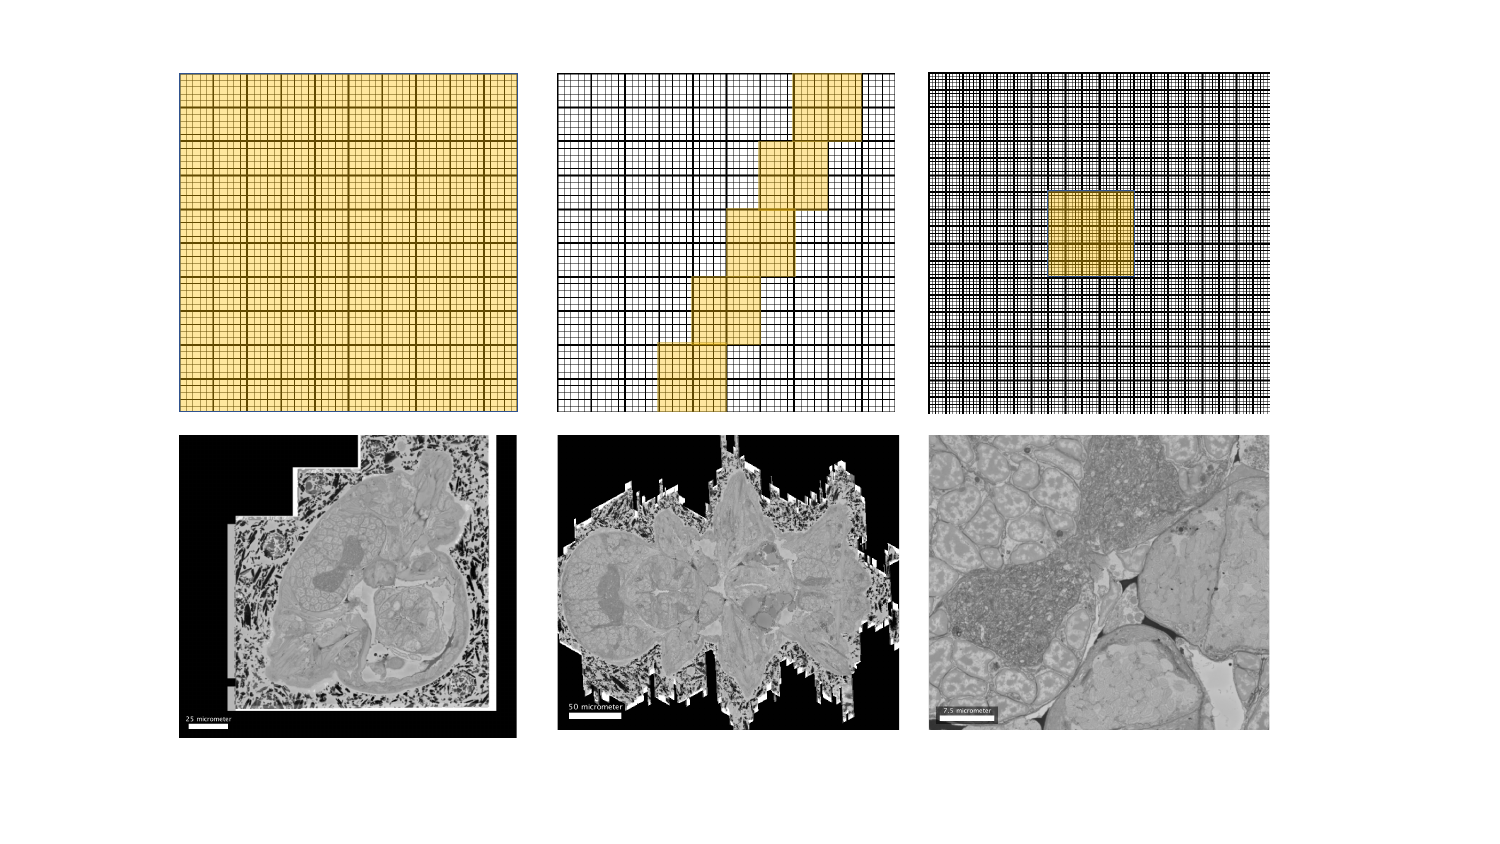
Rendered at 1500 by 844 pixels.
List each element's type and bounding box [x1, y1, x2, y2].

picture [928, 435, 1270, 730]
picture [557, 73, 896, 412]
picture [557, 435, 900, 730]
picture [178, 73, 518, 412]
picture [178, 435, 517, 738]
picture [928, 71, 1270, 414]
